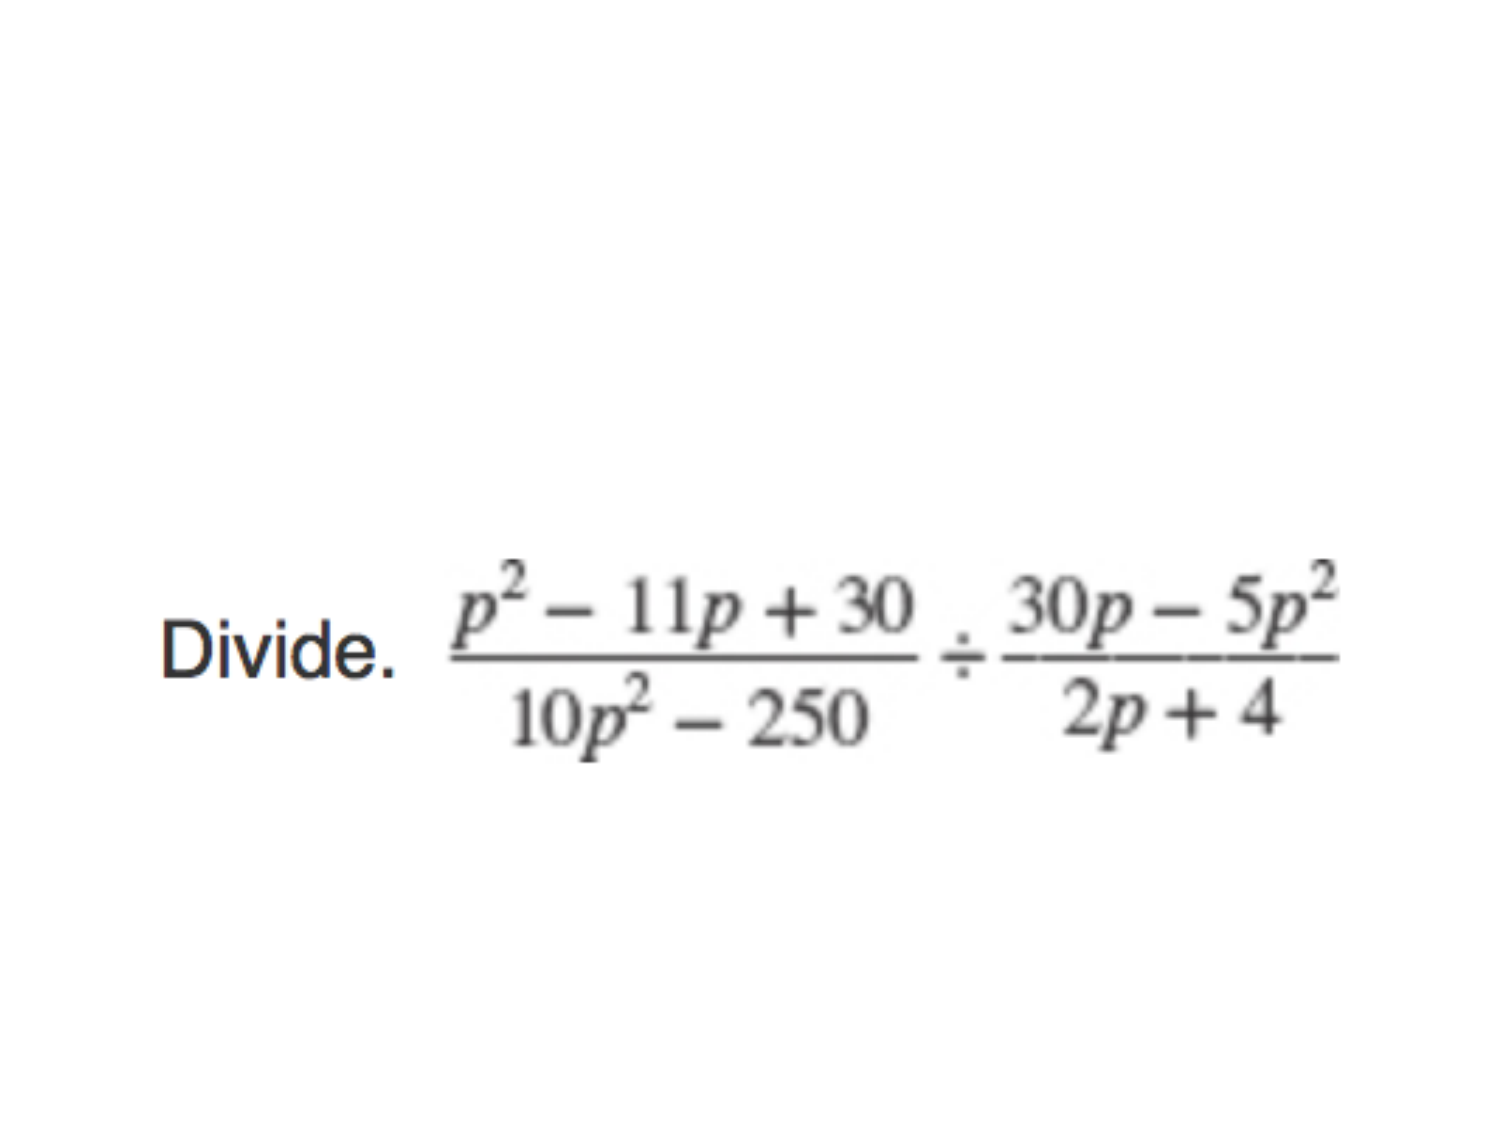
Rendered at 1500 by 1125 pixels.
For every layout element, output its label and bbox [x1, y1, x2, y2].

list [74, 262, 1426, 1006]
